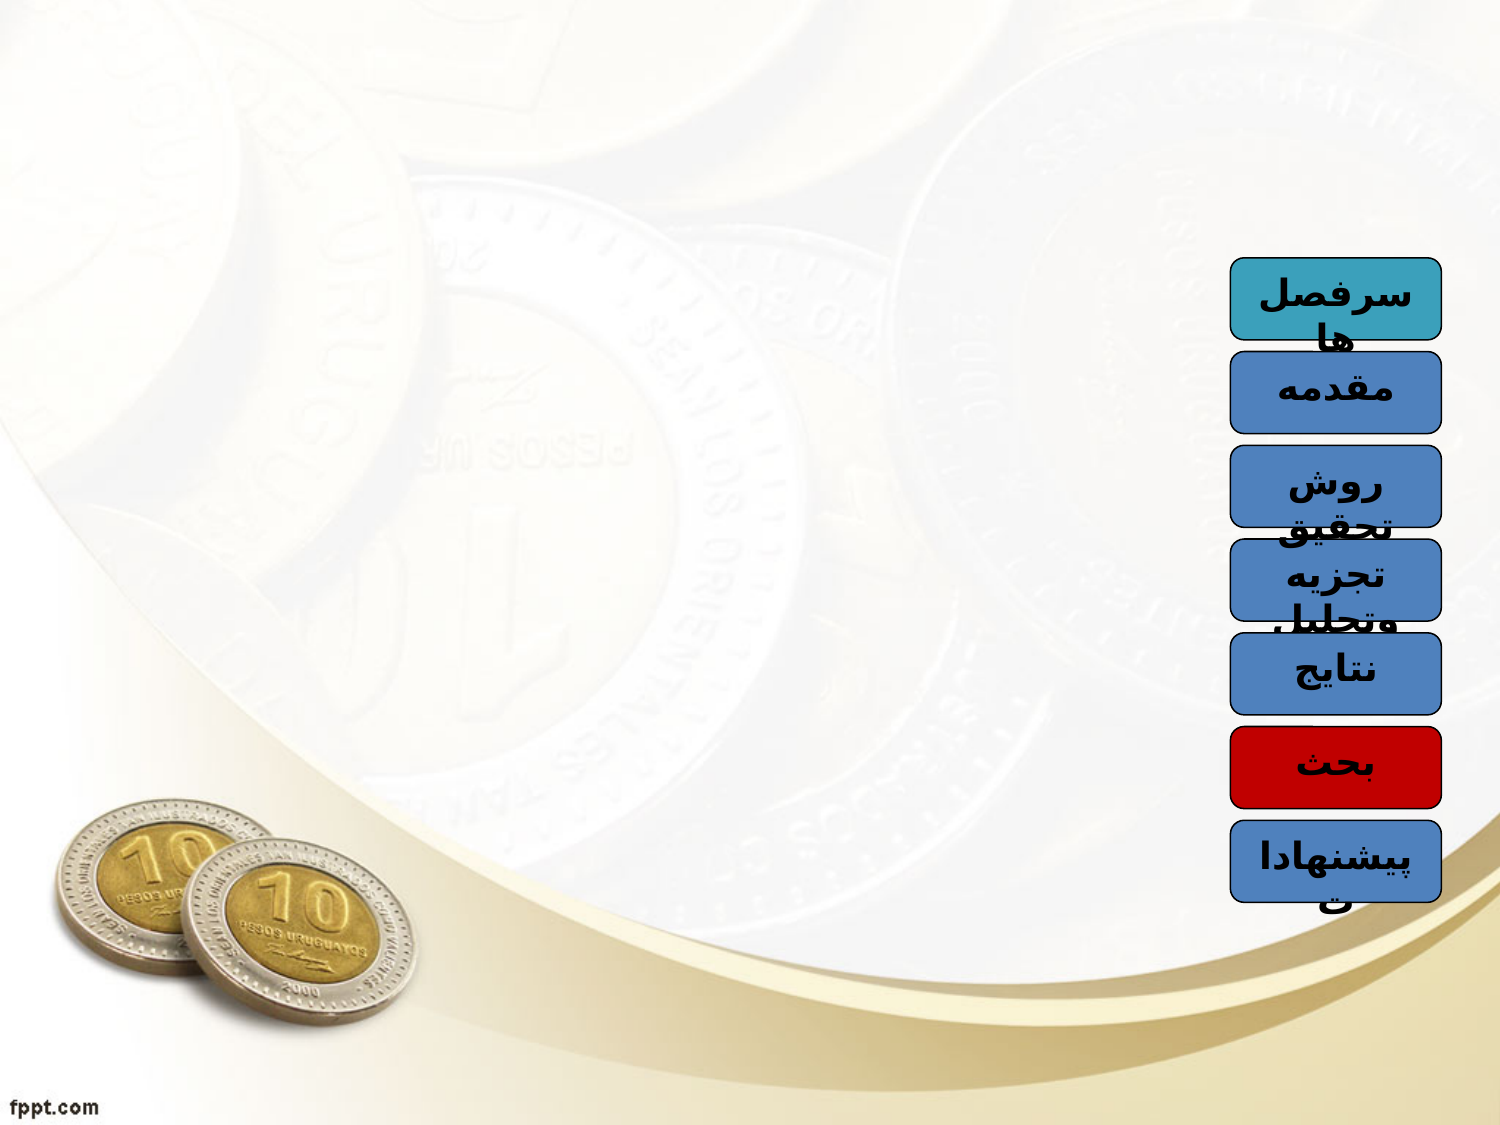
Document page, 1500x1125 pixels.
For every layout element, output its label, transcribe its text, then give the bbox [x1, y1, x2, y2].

text_box بحث [1230, 726, 1442, 809]
text_box روش تحقیق [1230, 445, 1442, 528]
text_box پیشنهادات [1230, 820, 1442, 903]
text_box نتایج [1230, 632, 1442, 715]
picture [0, 0, 1500, 1125]
text_box تجزیه وتحلیل [1230, 538, 1442, 622]
text_box مقدمه [1230, 351, 1442, 434]
text_box سرفصل ها [1230, 257, 1442, 340]
